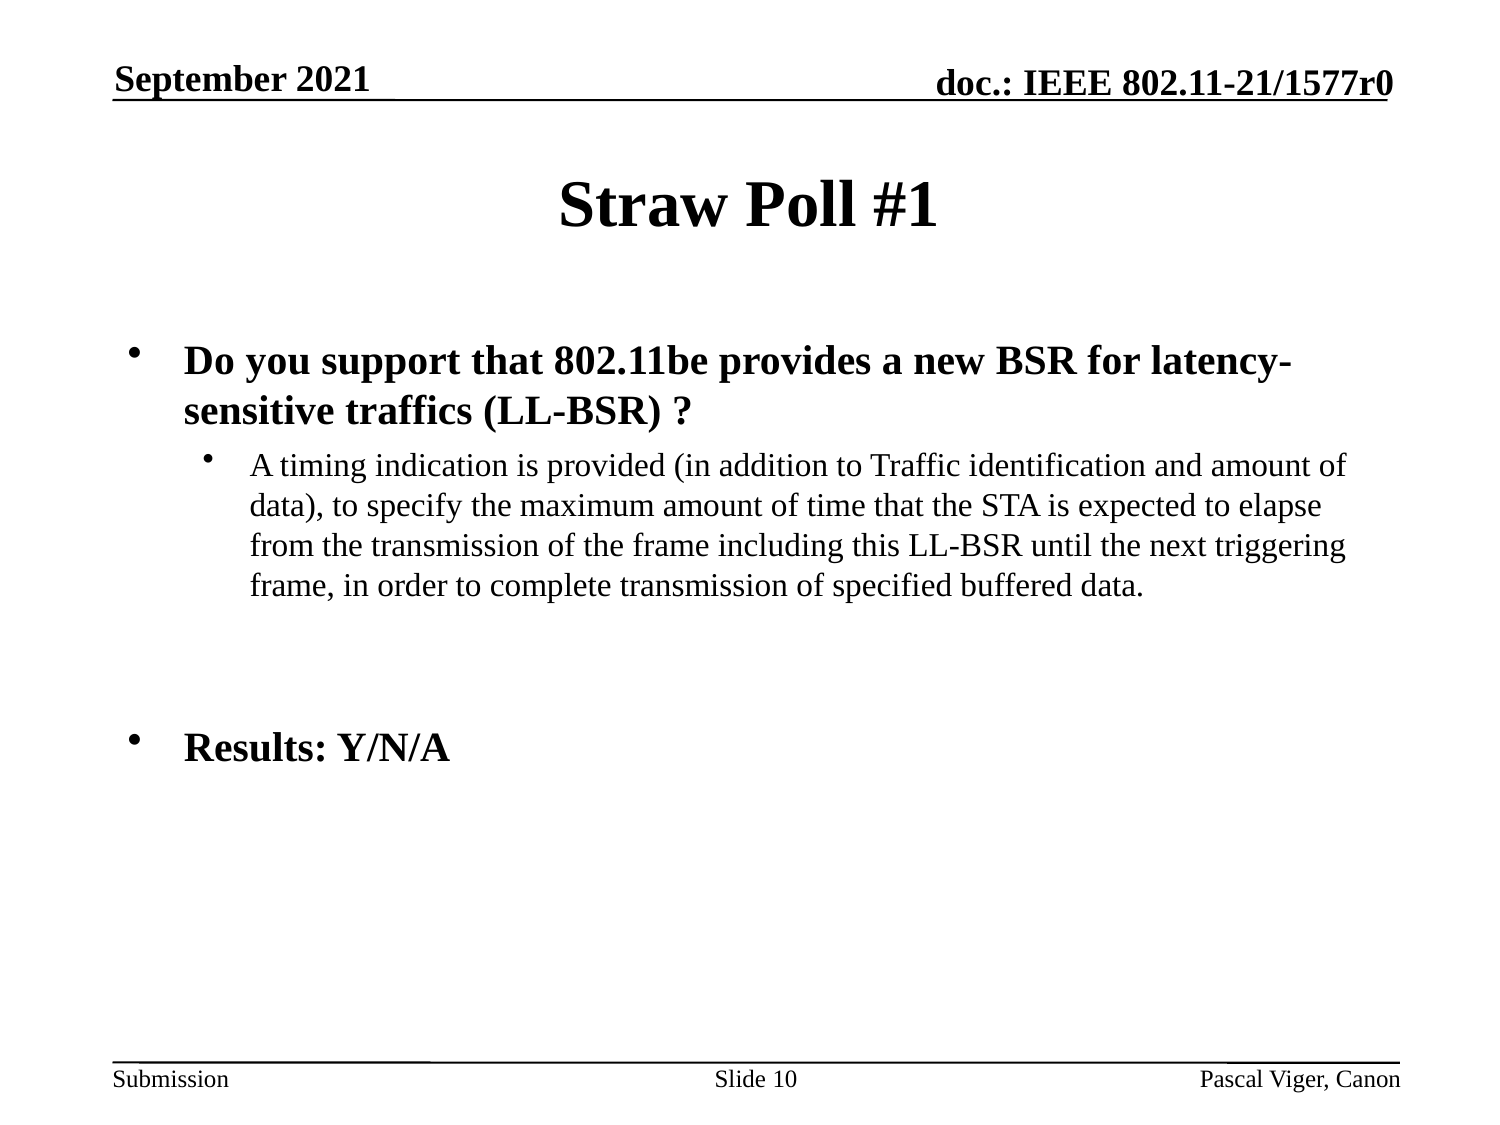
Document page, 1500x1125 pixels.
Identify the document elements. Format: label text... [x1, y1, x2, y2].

title Straw Poll #1 [112, 112, 1388, 288]
list Do you support that 802.11be provides a new BSR for latency-sensitive traffics (LL-BSR) ? A timing indication is provided (in addition to Traffic identification and amount of data), to specify the maximum amount of time that the STA is expected to elapse from the transmission of the frame including this LL-BSR until the next triggering frame, in order to complete transmission of specified buffered data. Results: Y/N/A [112, 324, 1388, 1000]
footer Pascal Viger, Canon [878, 1061, 1402, 1093]
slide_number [114, 54, 423, 100]
slide_number Slide 10 [712, 1061, 800, 1123]
